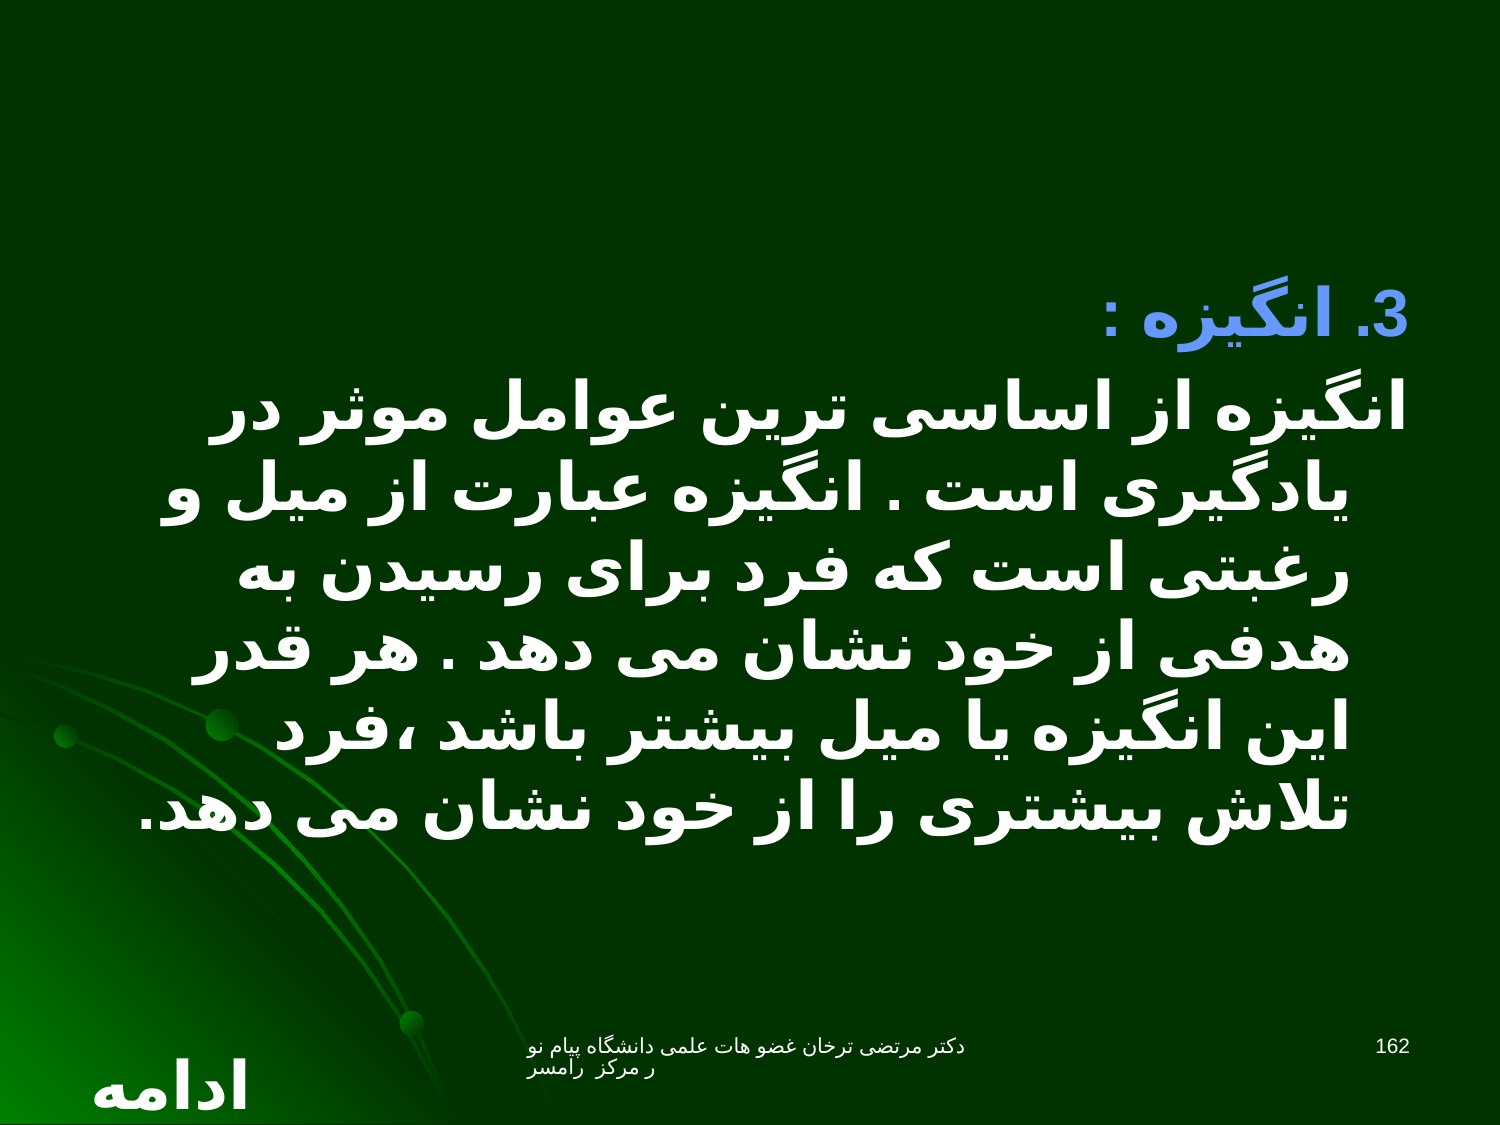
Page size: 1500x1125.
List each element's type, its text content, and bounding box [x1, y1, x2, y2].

list 3. انگیزه : انگیزه از اساسی ترین عوامل موثر در یادگیری است . انگیزه عبارت از میل و رغبتی است که فرد برای رسیدن به هدفی از خود نشان می دهد . هر قدر این انگیزه یا میل بیشتر باشد ،فرد تلاش بیشتری را از خود نشان می دهد. ادامه [74, 262, 1426, 1006]
slide_number 162 [1074, 1024, 1426, 1101]
footer دکتر مرتضی ترخان غضو هات علمی دانشگاه پیام نور مرکز رامسر [512, 1024, 988, 1101]
